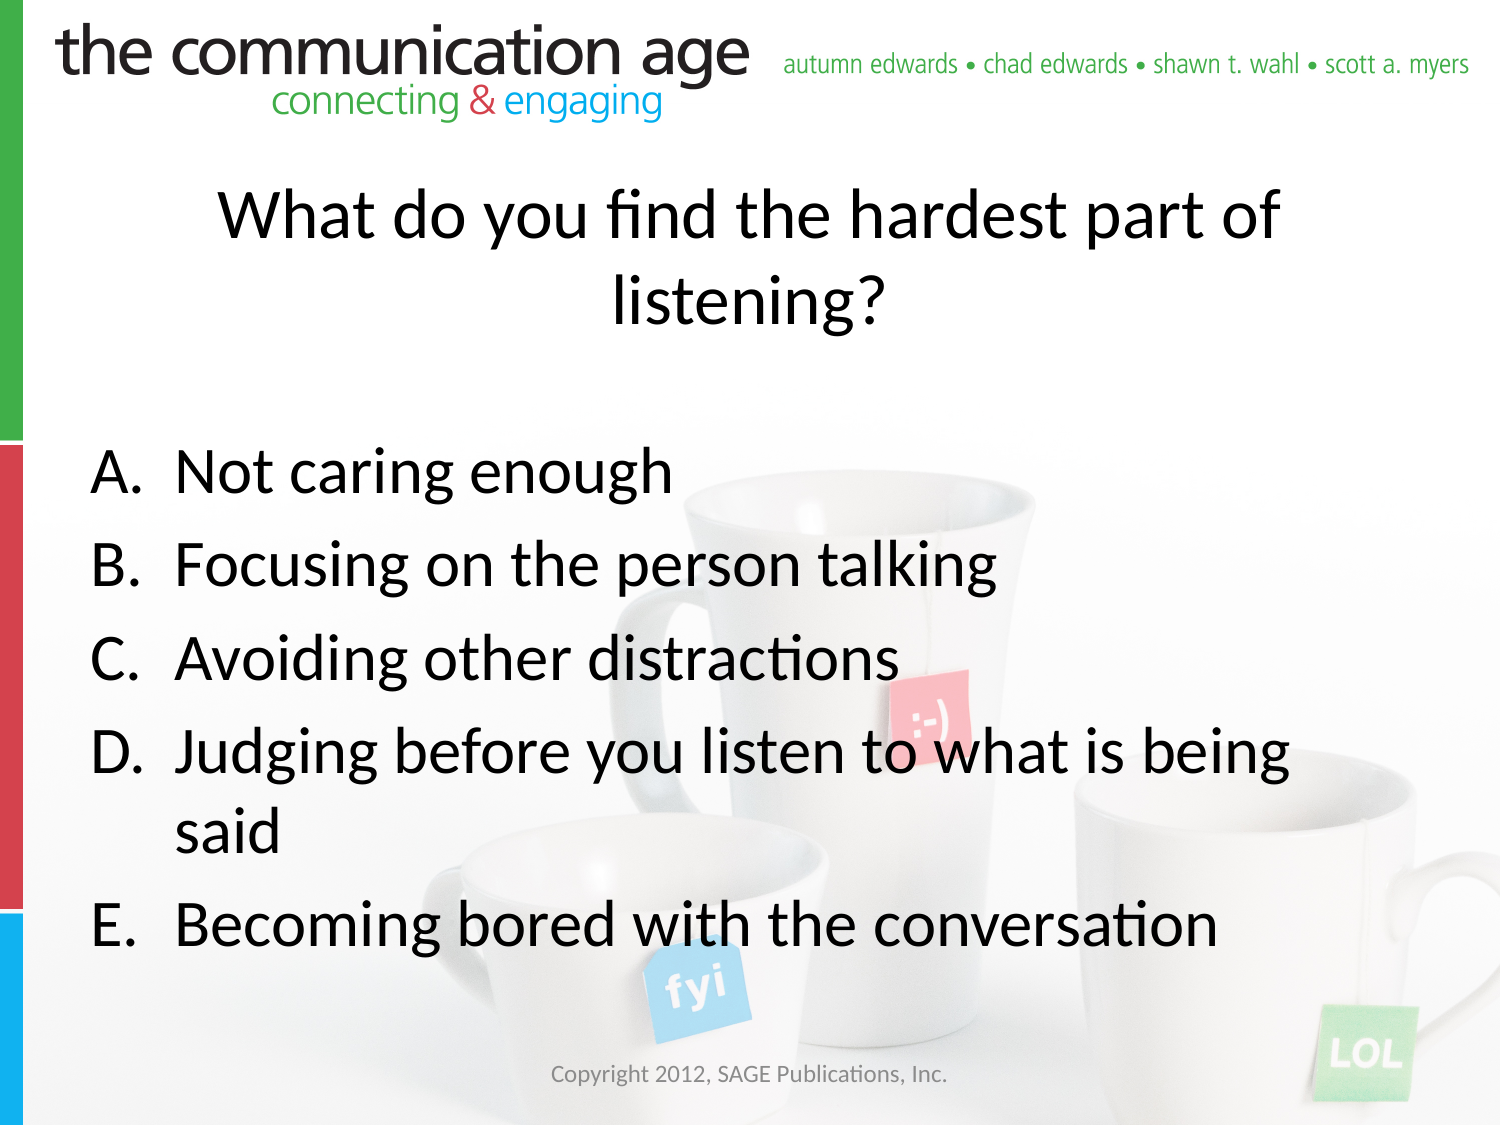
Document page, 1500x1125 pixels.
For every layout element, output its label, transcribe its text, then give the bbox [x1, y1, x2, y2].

list Not caring enough Focusing on the person talking Avoiding other distractions Judging before you listen to what is being said Becoming bored with the conversation [75, 419, 1425, 1005]
footer Copyright 2012, SAGE Publications, Inc. [512, 1042, 988, 1103]
picture [0, 0, 1500, 1125]
title What do you find the hardest part of listening? [75, 159, 1425, 347]
